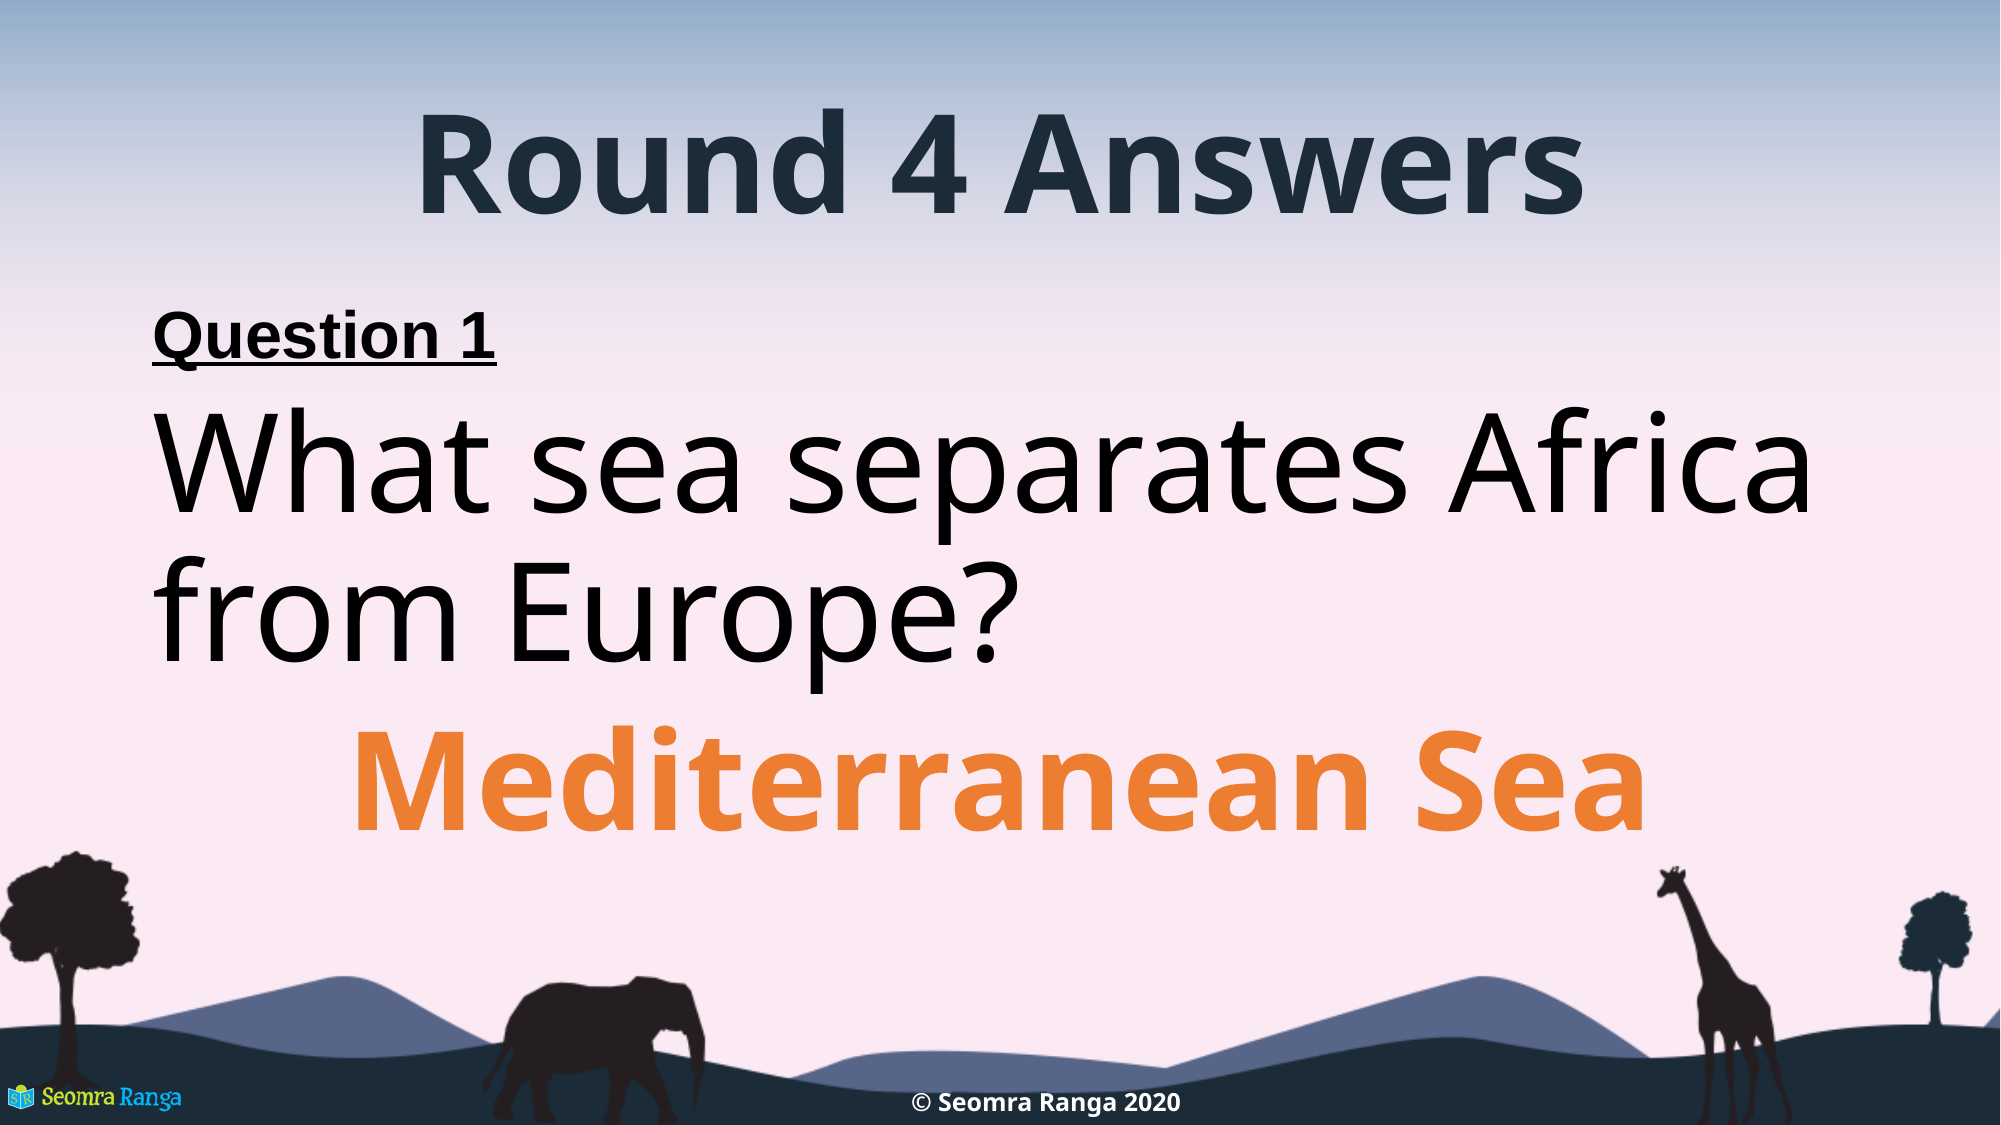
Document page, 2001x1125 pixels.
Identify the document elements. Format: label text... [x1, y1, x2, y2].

text_box © Seomra Ranga 2020 www.seomraranga.com [762, 1079, 1330, 1125]
title Round 4 Answers [137, 59, 1863, 278]
list Question 1 What sea separates Africa from Europe? Mediterranean Sea [137, 293, 1863, 1014]
picture [0, 0, 2001, 1125]
